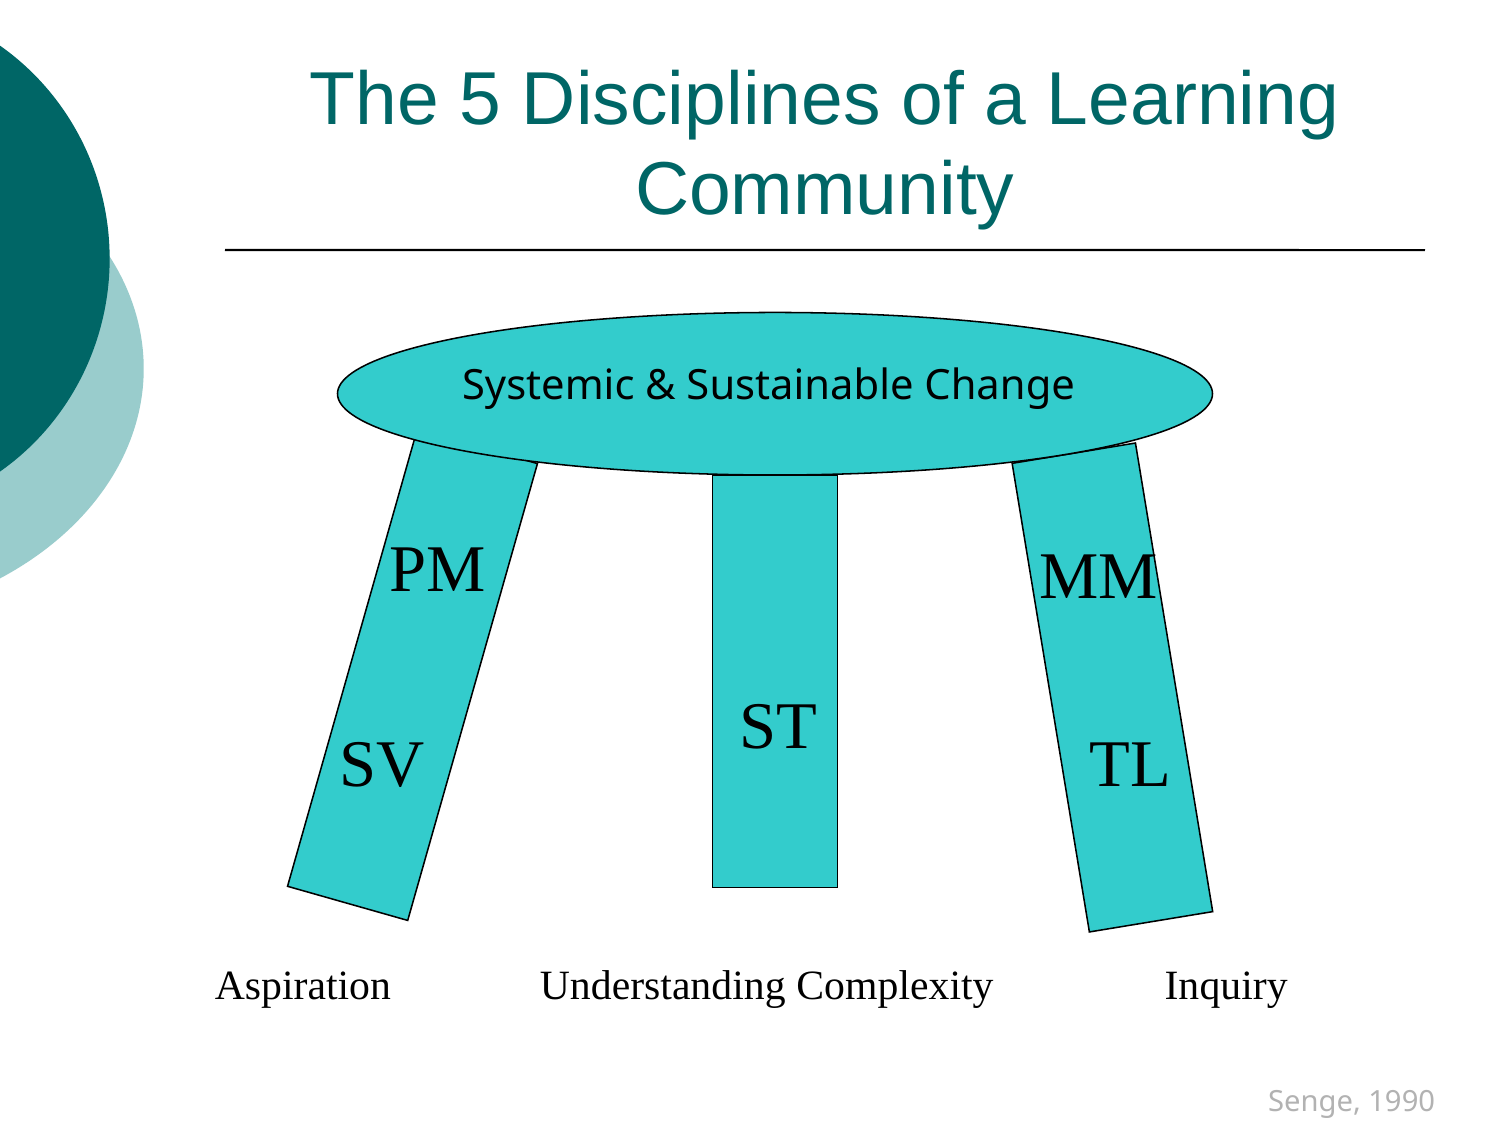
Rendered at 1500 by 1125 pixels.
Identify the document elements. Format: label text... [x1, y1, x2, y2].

text_box [287, 757, 440, 921]
text_box Aspiration [199, 950, 438, 1015]
text_box ST [724, 674, 863, 770]
text_box [337, 312, 1213, 475]
text_box [337, 581, 496, 726]
text_box [712, 475, 838, 888]
text_box Senge, 1990 [962, 1074, 1450, 1125]
text_box Understanding Complexity [525, 950, 1025, 1015]
text_box Inquiry [1149, 950, 1388, 1015]
title The 5 Disciplines of a Learning Community [224, 49, 1425, 238]
text_box [392, 440, 538, 550]
text_box MM [1025, 524, 1200, 620]
text_box [1037, 620, 1213, 932]
text_box TL [1074, 712, 1213, 808]
text_box PM [374, 517, 513, 613]
text_box SV [324, 712, 463, 808]
text_box Systemic & Sustainable Change [412, 350, 1125, 415]
text_box [1012, 443, 1149, 542]
